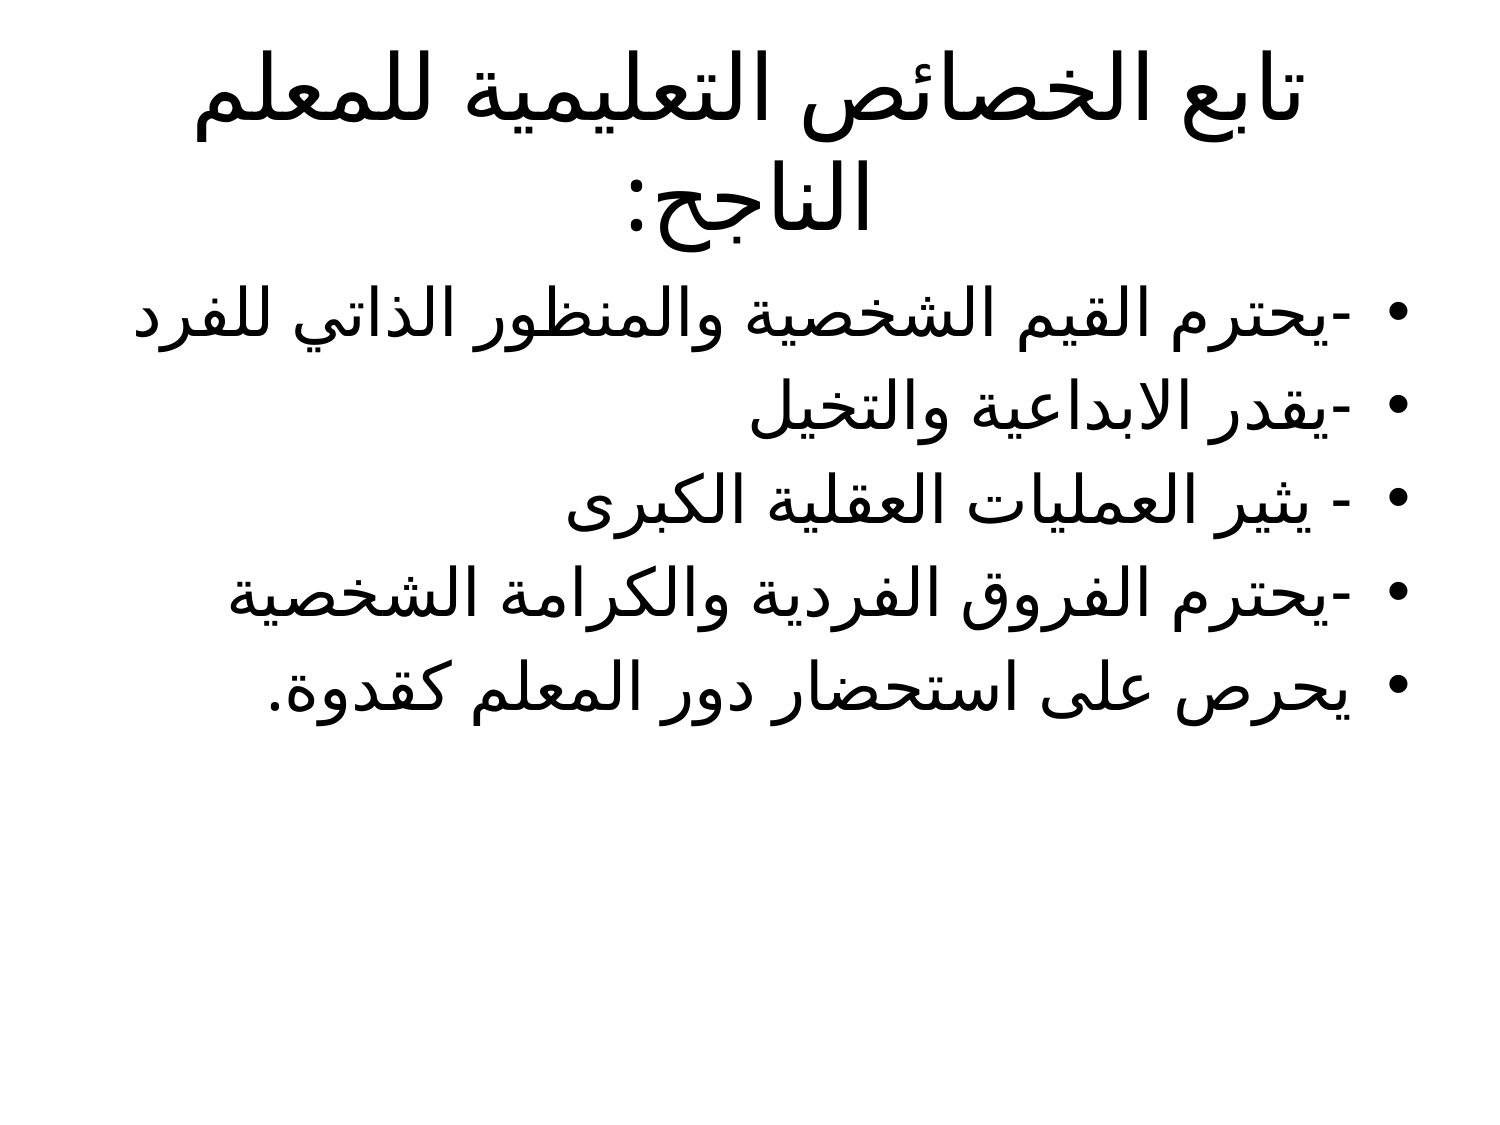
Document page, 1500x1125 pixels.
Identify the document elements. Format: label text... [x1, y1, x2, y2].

title تابع الخصائص التعليمية للمعلم الناجح: [75, 45, 1425, 233]
list -يحترم القيم الشخصية والمنظور الذاتي للفرد -يقدر الابداعية والتخيل - يثير العمليات العقلية الكبرى -يحترم الفروق الفردية والكرامة الشخصية يحرص على استحضار دور المعلم كقدوة. [75, 262, 1425, 1005]
